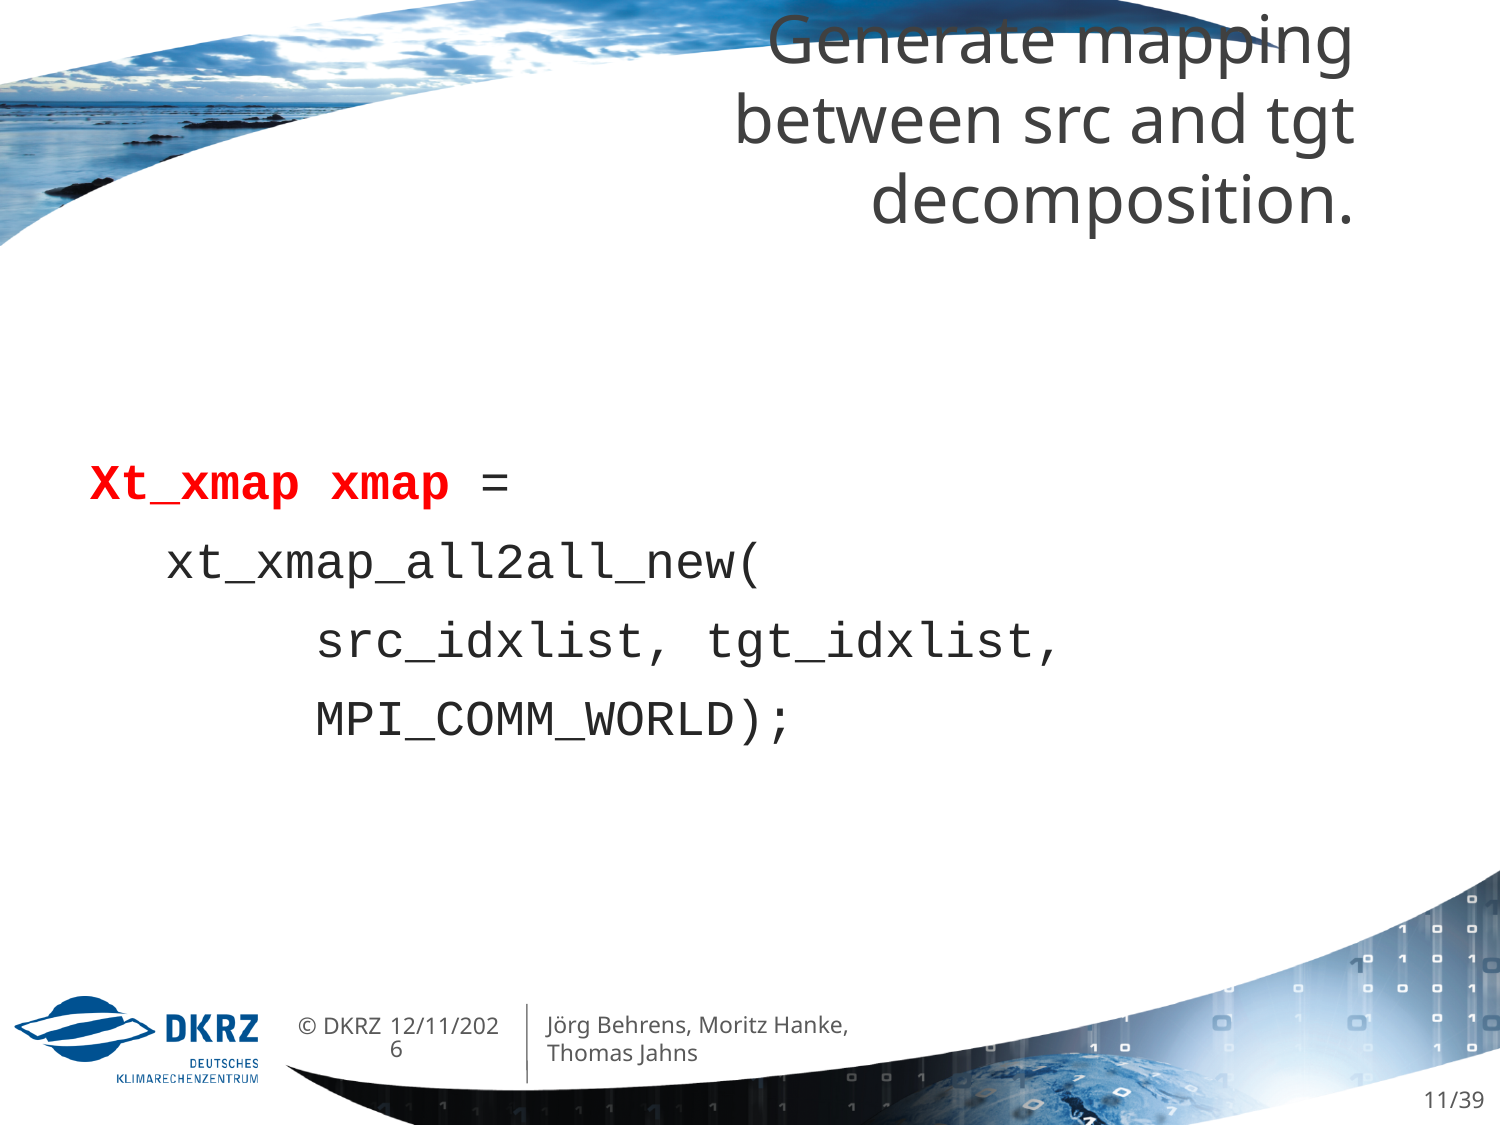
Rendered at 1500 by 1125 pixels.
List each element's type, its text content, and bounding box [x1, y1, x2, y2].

list Xt_xmap xmap = xt_xmap_all2all_new( src_idxlist, tgt_idxlist, MPI_COMM_WORLD); [74, 210, 1426, 985]
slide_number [375, 1004, 528, 1052]
picture [14, 996, 258, 1083]
slide_number 11 [1333, 1078, 1465, 1125]
footer Jörg Behrens, Moritz Hanke, Thomas Jahns [532, 1003, 884, 1082]
picture [0, 0, 1288, 246]
title Generate mapping between src and tgt decomposition. [480, 70, 1372, 165]
picture [285, 867, 1500, 1125]
